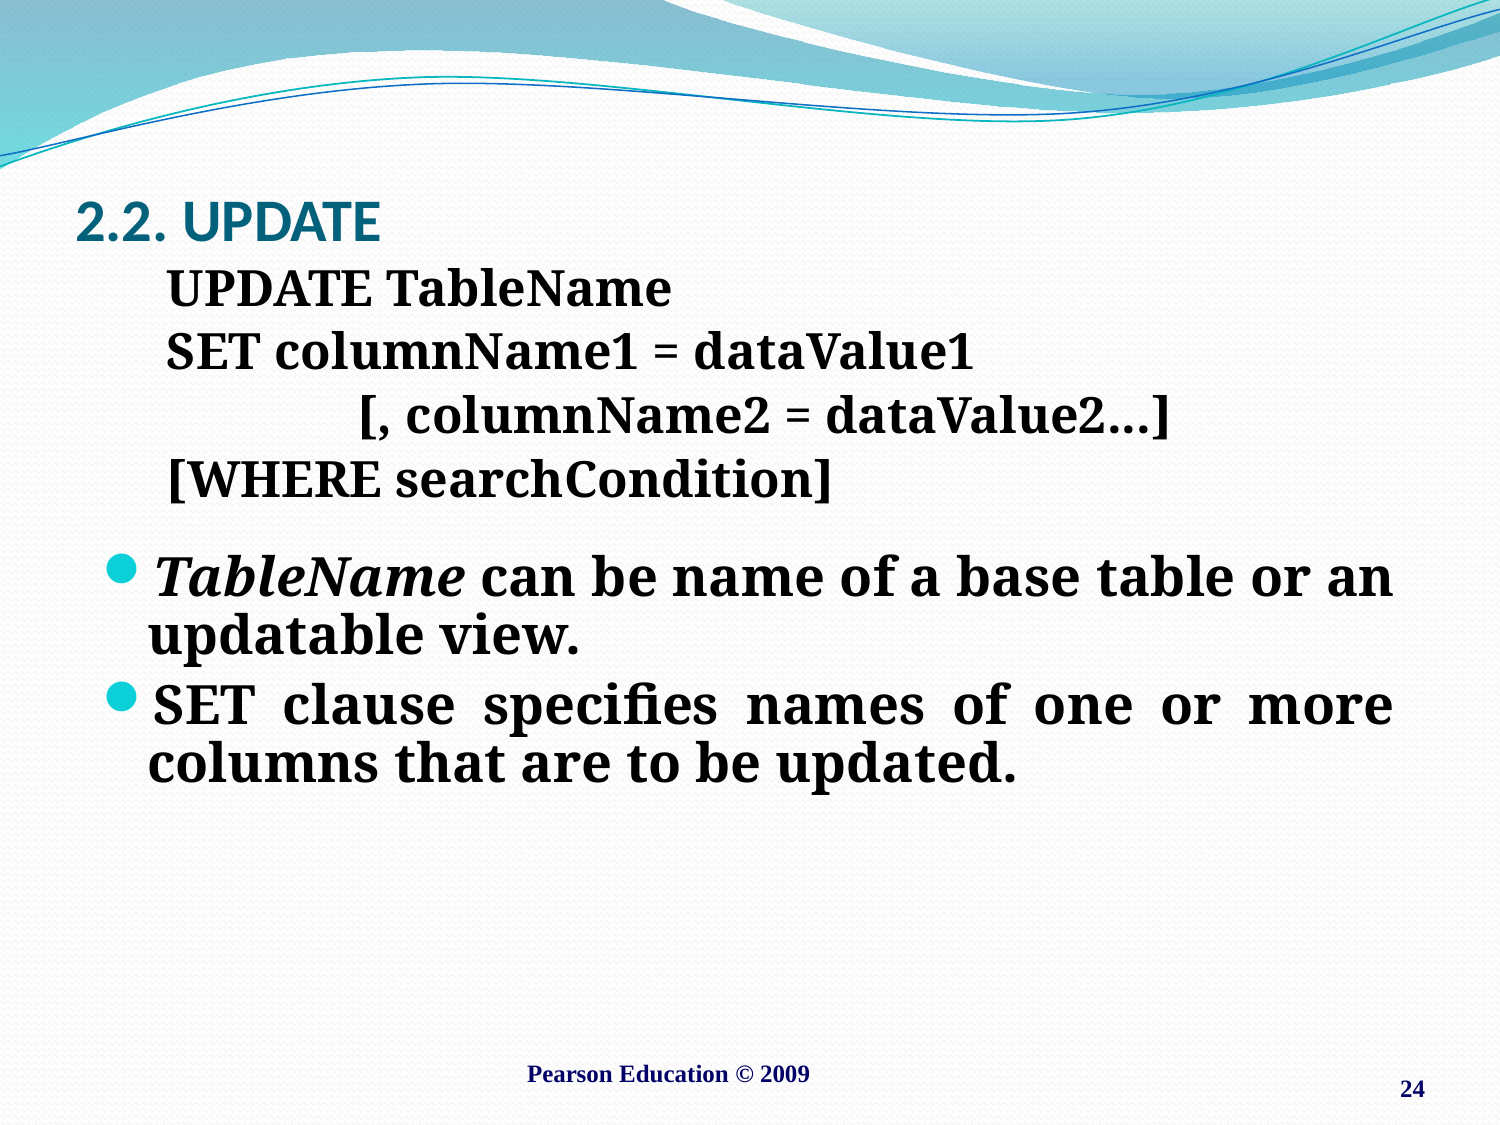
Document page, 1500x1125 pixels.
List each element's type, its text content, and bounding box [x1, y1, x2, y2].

text_box Pearson Education © 2009 [512, 1050, 1038, 1095]
title 2.2. UPDATE [75, 66, 1425, 254]
slide_number 24 [1299, 1042, 1425, 1103]
list UPDATE TableName SET columnName1 = dataValue1 [, columnName2 = dataValue2...] [WHERE searchCondition] TableName can be name of a base table or an updatable view. SET clause specifies names of one or more columns that are to be updated. [87, 255, 1412, 931]
